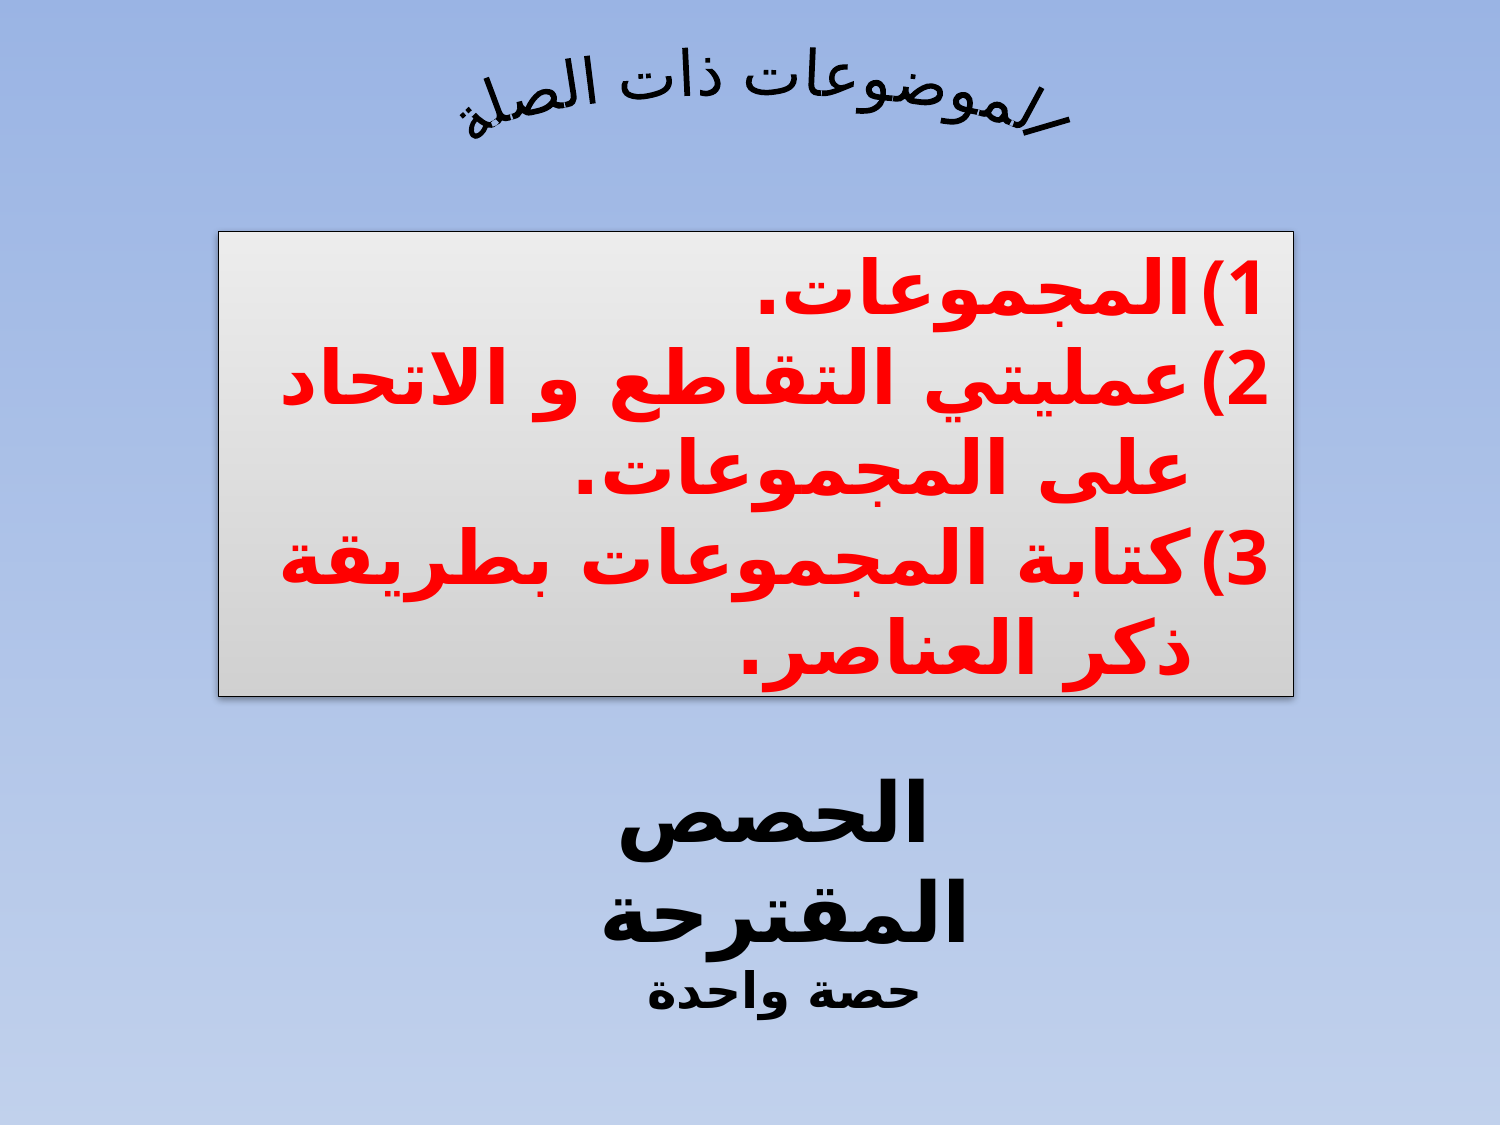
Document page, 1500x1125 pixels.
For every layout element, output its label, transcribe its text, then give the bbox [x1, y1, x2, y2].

text_box المجموعات. عمليتي التقاطع و الاتحاد على المجموعات. كتابة المجموعات بطريقة ذكر العناصر. [218, 231, 1294, 697]
text_box الحصص المقترحة حصة واحدة [490, 751, 1081, 1027]
